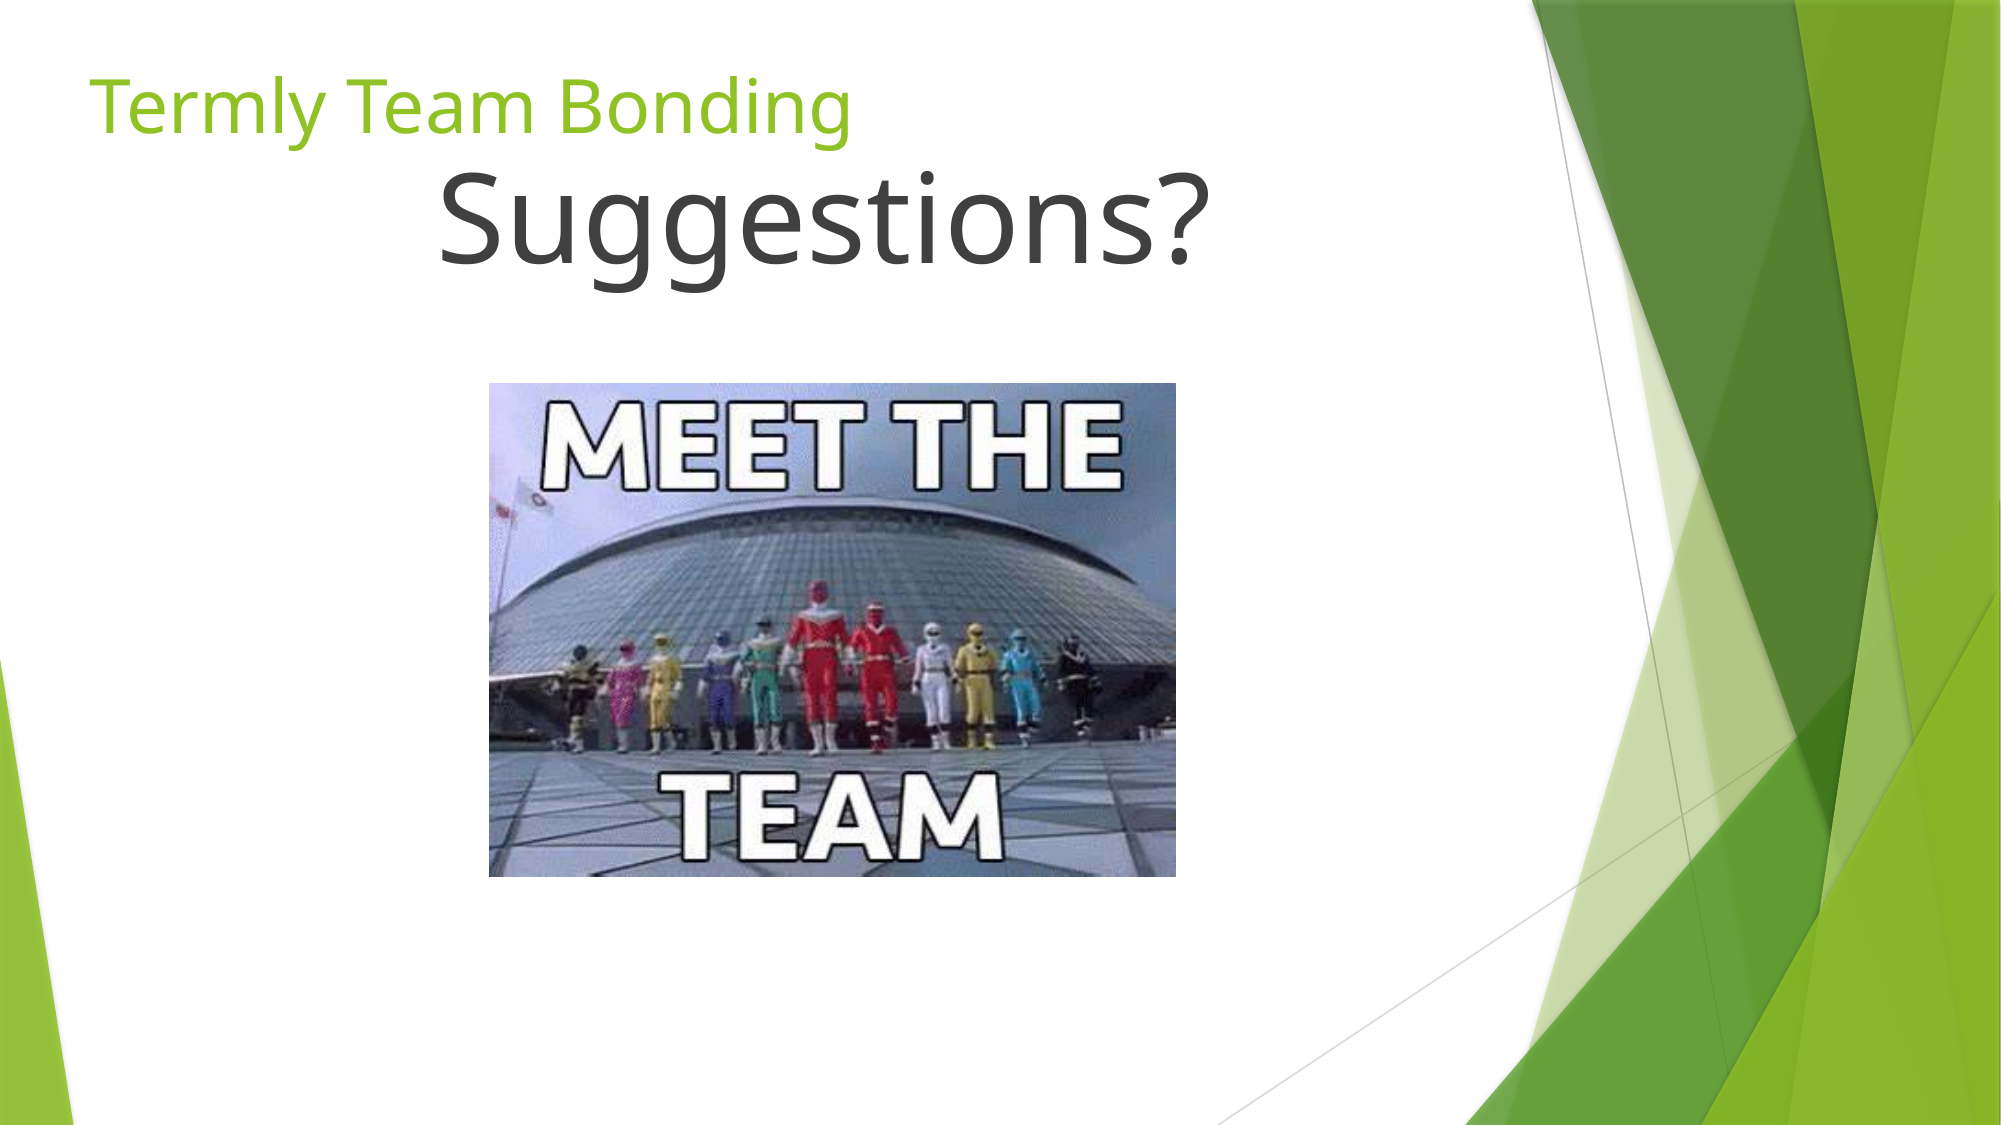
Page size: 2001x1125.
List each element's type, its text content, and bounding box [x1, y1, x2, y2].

picture [489, 383, 1176, 877]
list Suggestions? [119, 131, 1530, 768]
title Termly Team Bonding [0, 51, 1188, 268]
